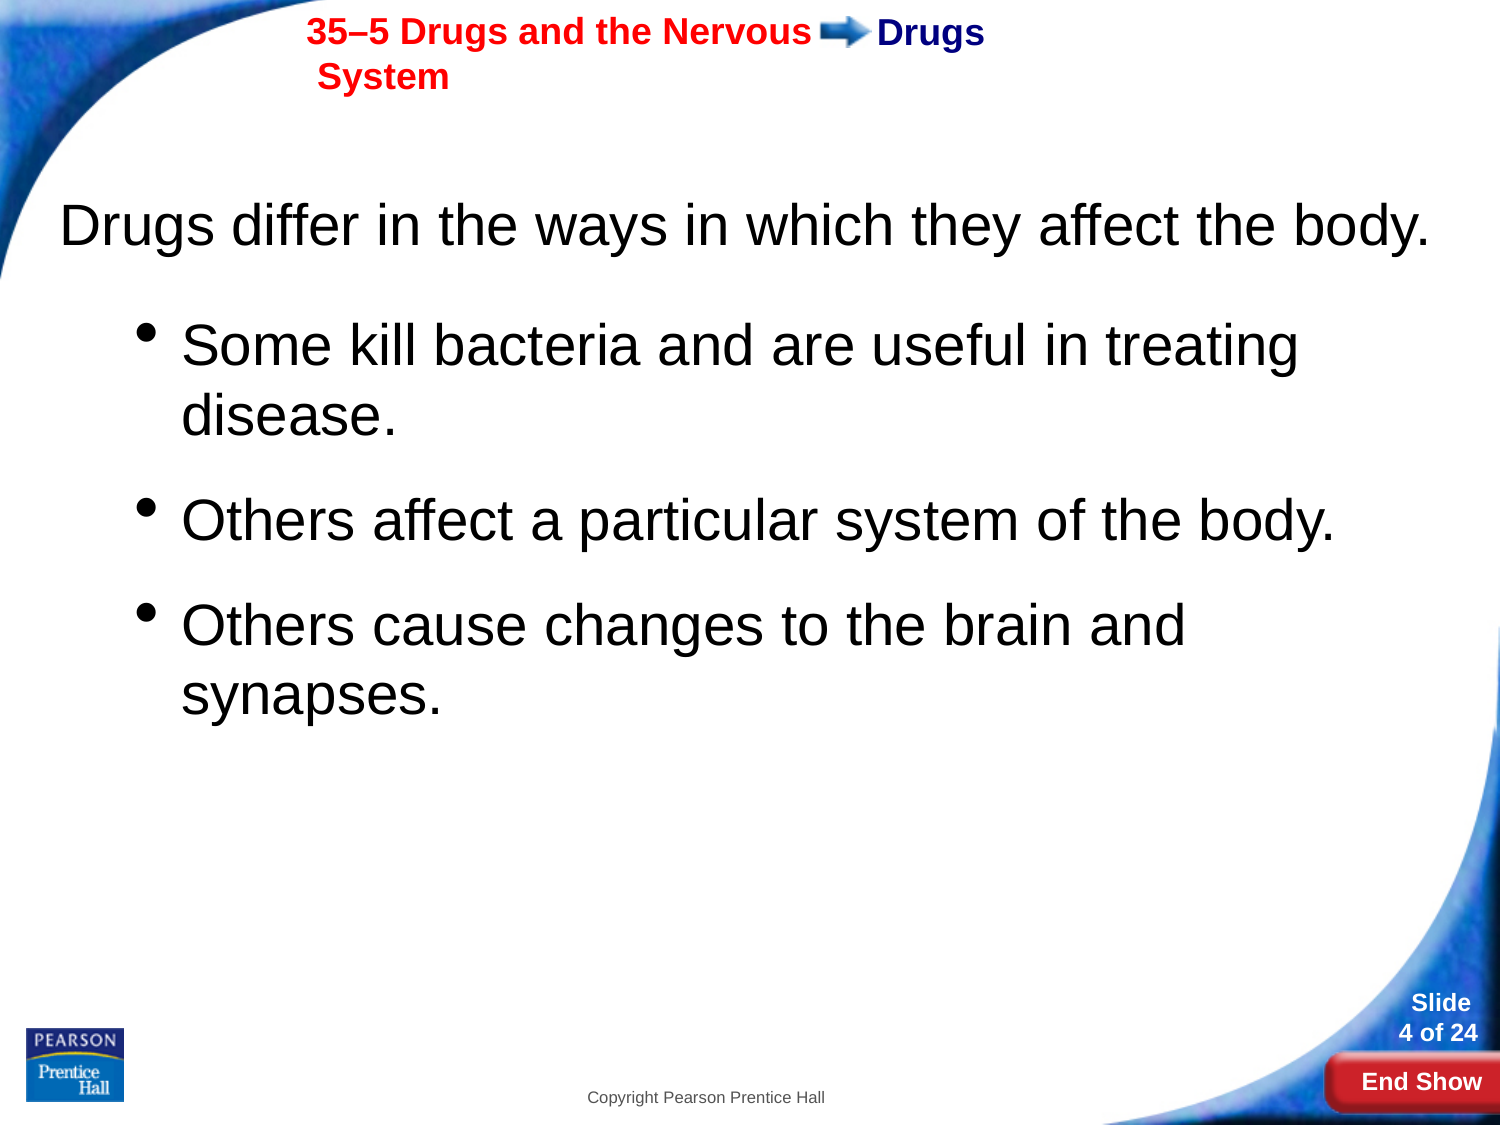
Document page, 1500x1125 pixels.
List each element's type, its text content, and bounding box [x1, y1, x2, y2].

title Drugs [861, 0, 1500, 76]
list Drugs differ in the ways in which they affect the body. Some kill bacteria and are useful in treating disease. Others affect a particular system of the body. Others cause changes to the brain and synapses. [44, 179, 1463, 976]
picture [0, 0, 1500, 1125]
footer Copyright Pearson Prentice Hall [468, 1078, 945, 1105]
